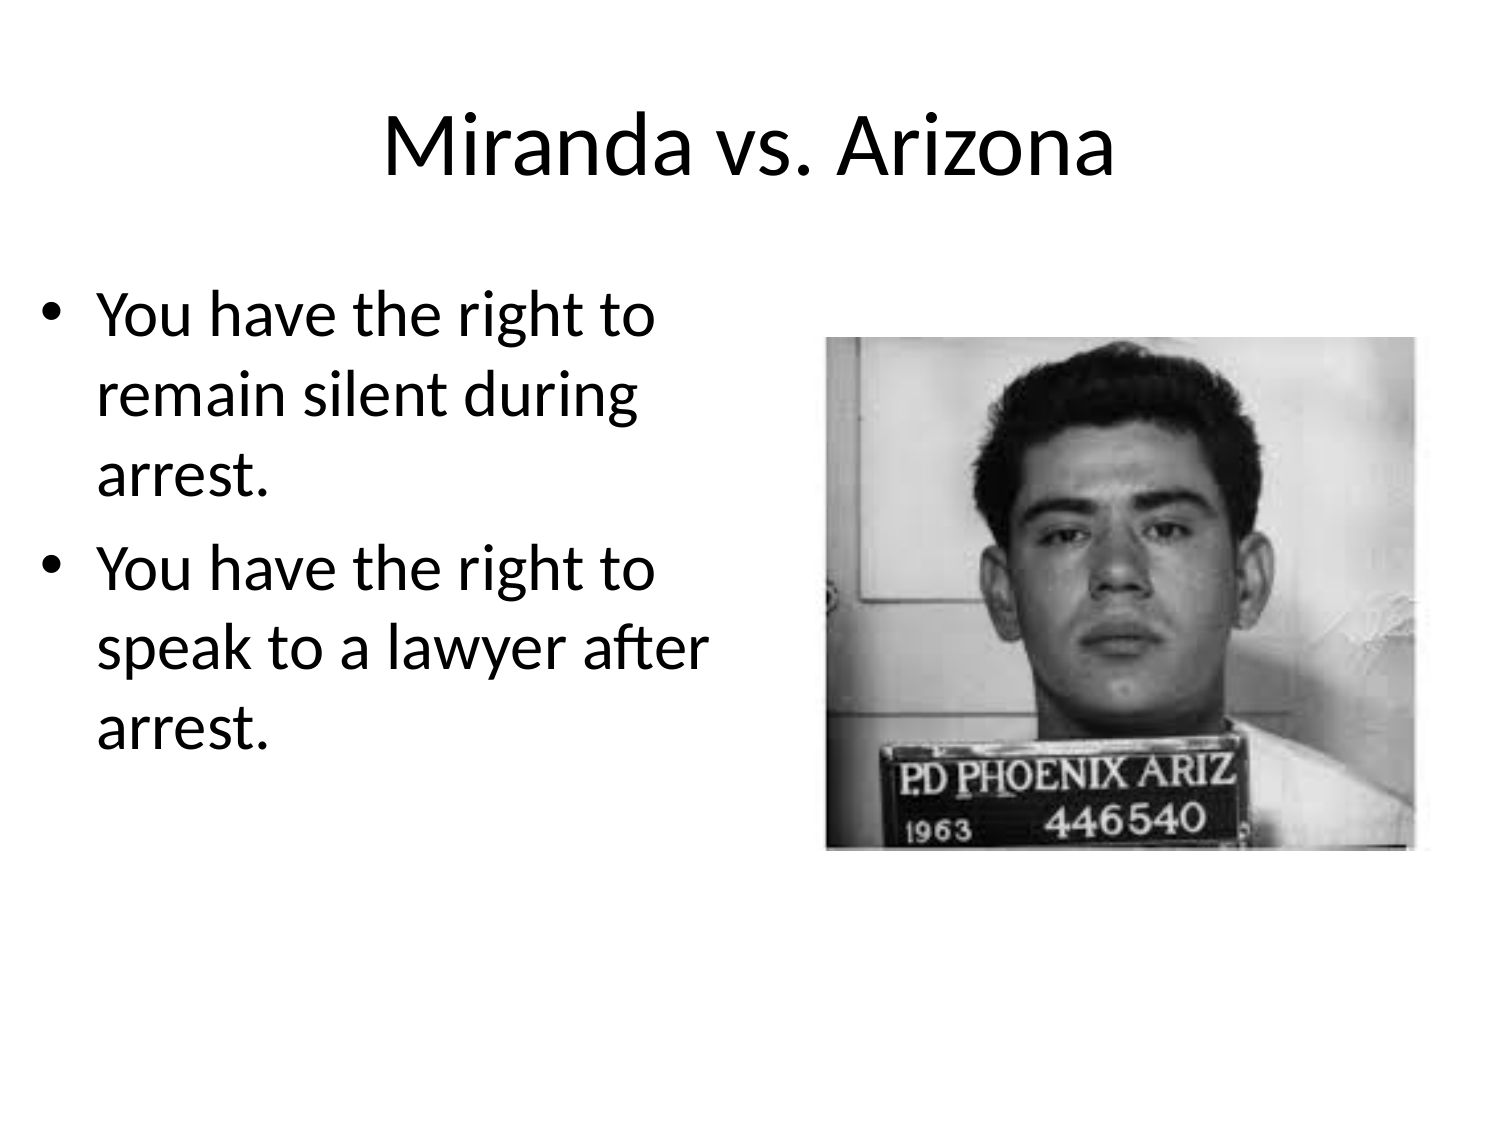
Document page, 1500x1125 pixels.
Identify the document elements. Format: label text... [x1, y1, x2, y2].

picture [774, 337, 1460, 851]
title Miranda vs. Arizona [75, 45, 1425, 233]
list You have the right to remain silent during arrest. You have the right to speak to a lawyer after arrest. [24, 262, 825, 1005]
